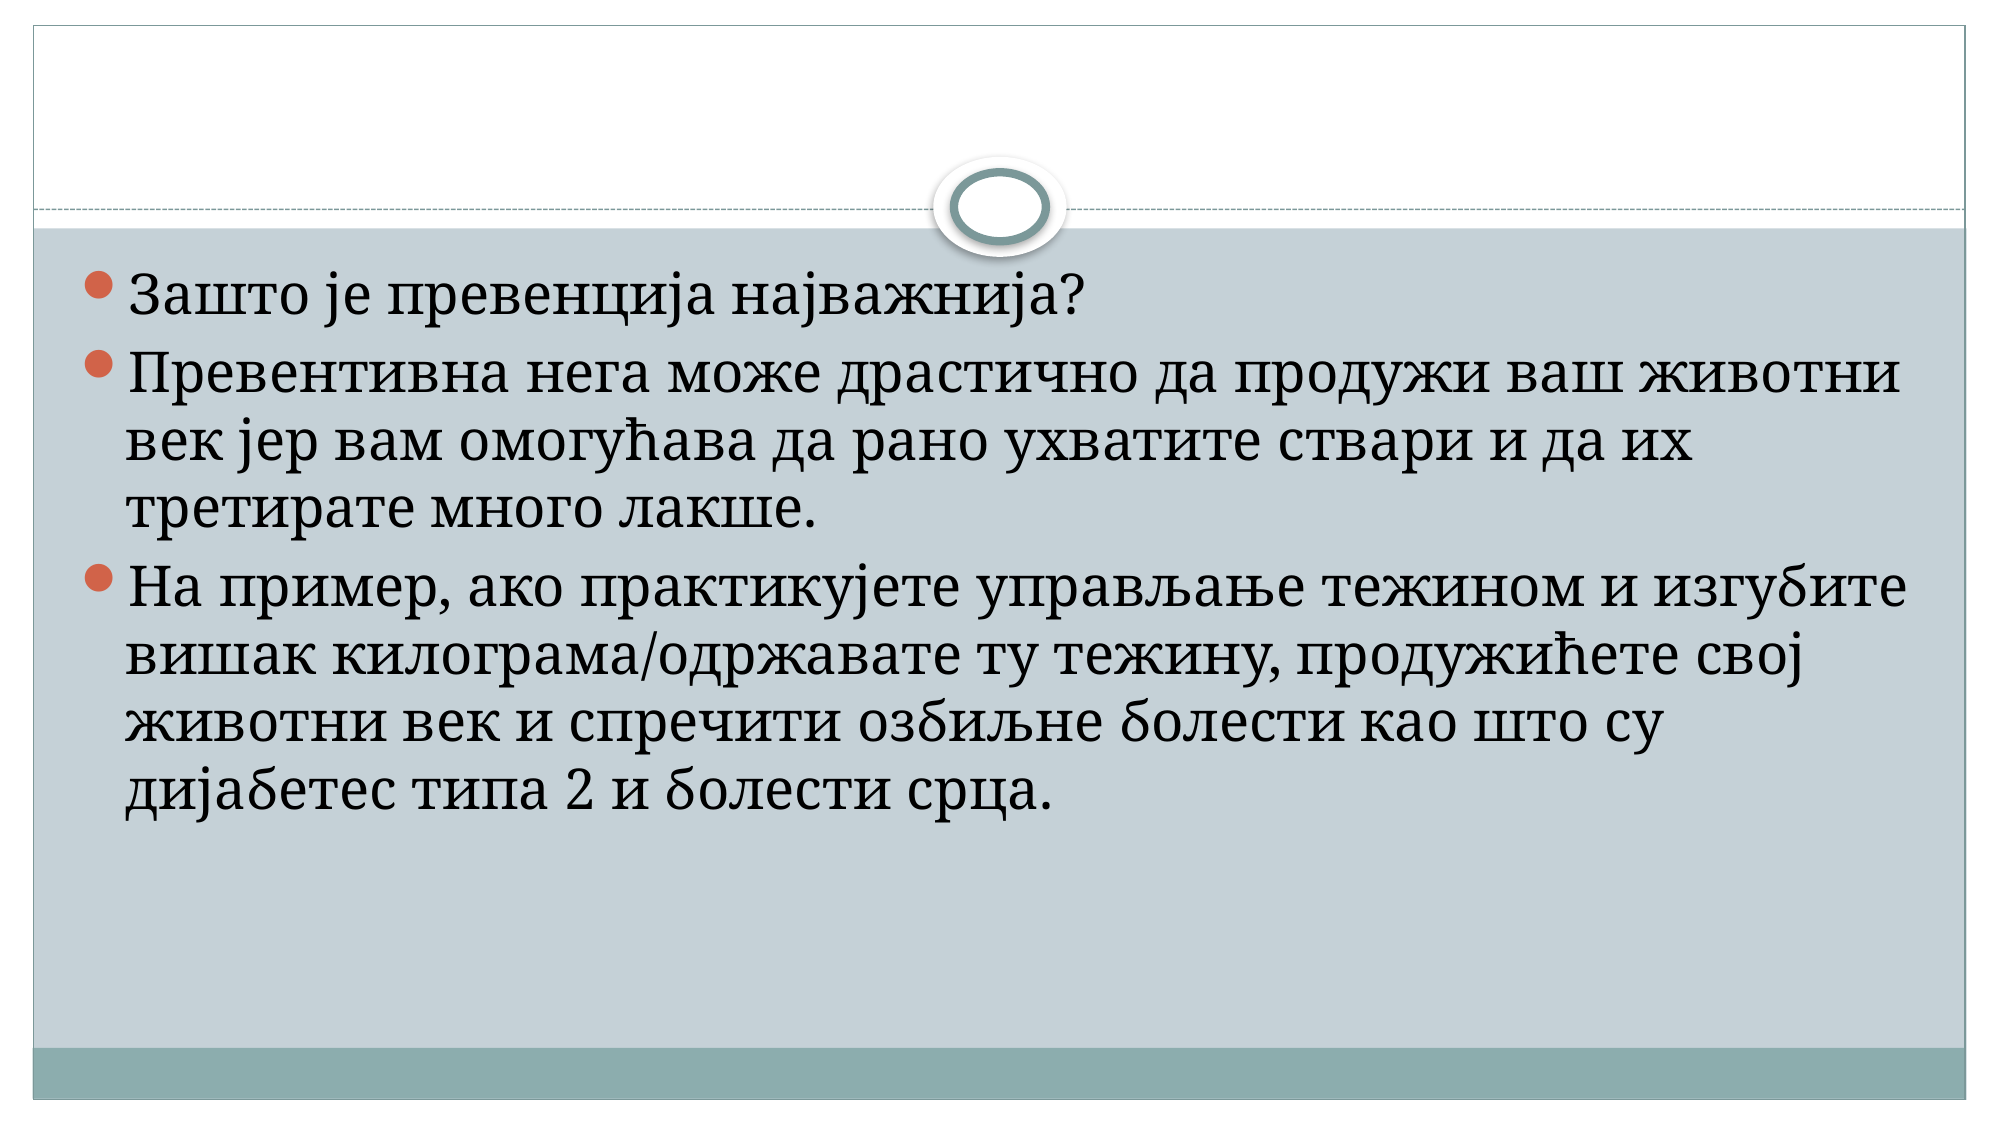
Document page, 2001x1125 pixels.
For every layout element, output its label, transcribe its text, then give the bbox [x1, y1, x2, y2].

list Зашто је превенција најважнија? Превентивна нега може драстично да продужи ваш животни век јер вам омогућава да рано ухватите ствари и да их третирате много лакше. На пример, ако практикујете управљање тежином и изгубите вишак килограма/одржавате ту тежину, продужићете свој животни век и спречити озбиљне болести као што су дијабетес типа 2 и болести срца. [66, 250, 1926, 1001]
